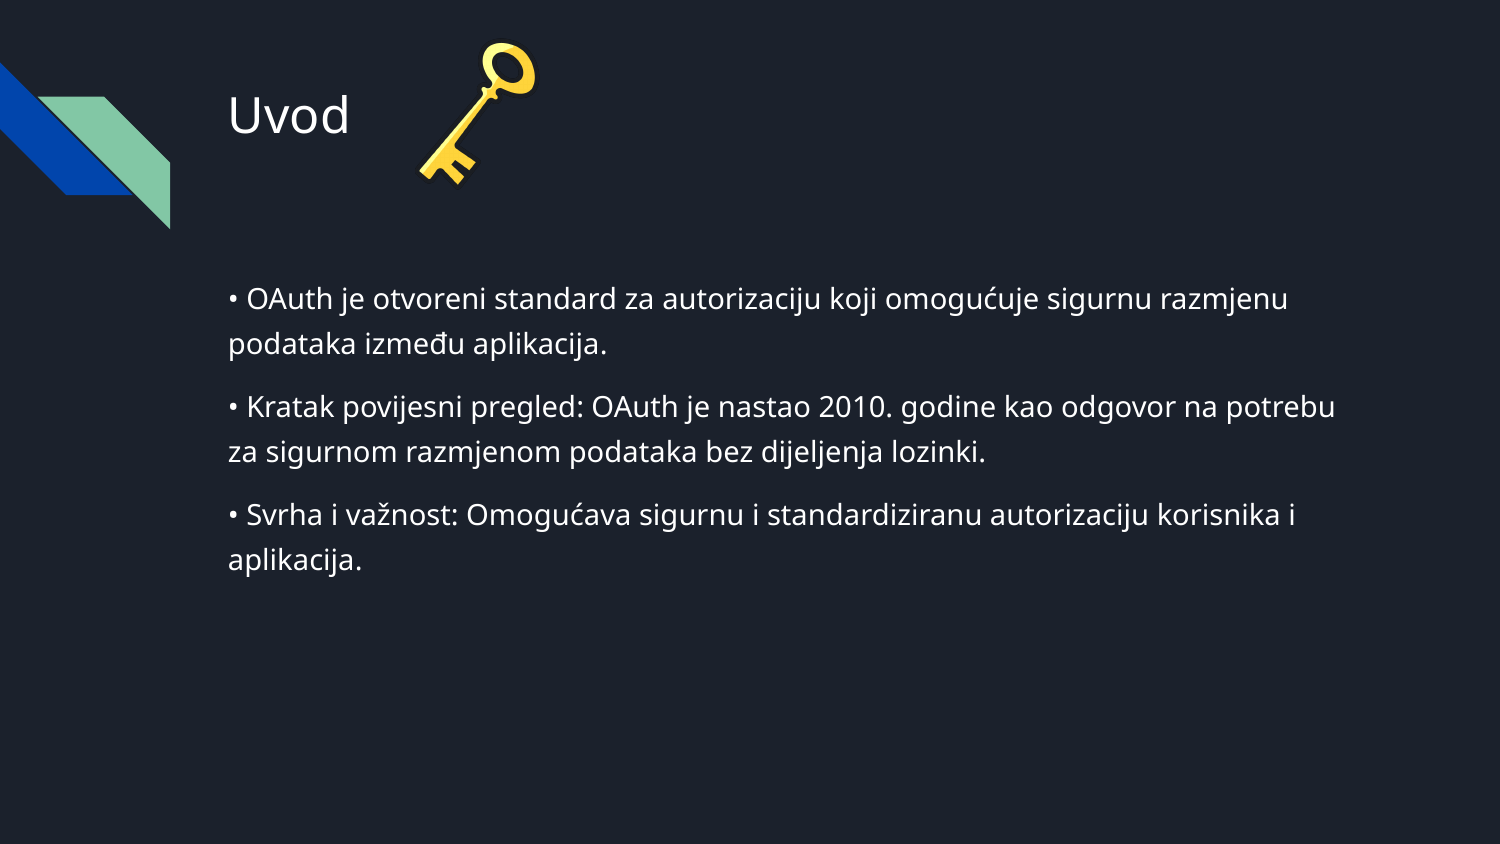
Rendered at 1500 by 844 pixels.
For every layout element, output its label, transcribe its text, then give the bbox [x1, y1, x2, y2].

list • OAuth je otvoreni standard za autorizaciju koji omogućuje sigurnu razmjenu podataka između aplikacija. • Kratak povijesni pregled: OAuth je nastao 2010. godine kao odgovor na potrebu za sigurnom razmjenom podataka bez dijeljenja lozinki. • Svrha i važnost: Omogućava sigurnu i standardiziranu autorizaciju korisnika i aplikacija. [212, 257, 1368, 735]
picture [393, 26, 560, 202]
title Uvod [212, 64, 1368, 215]
